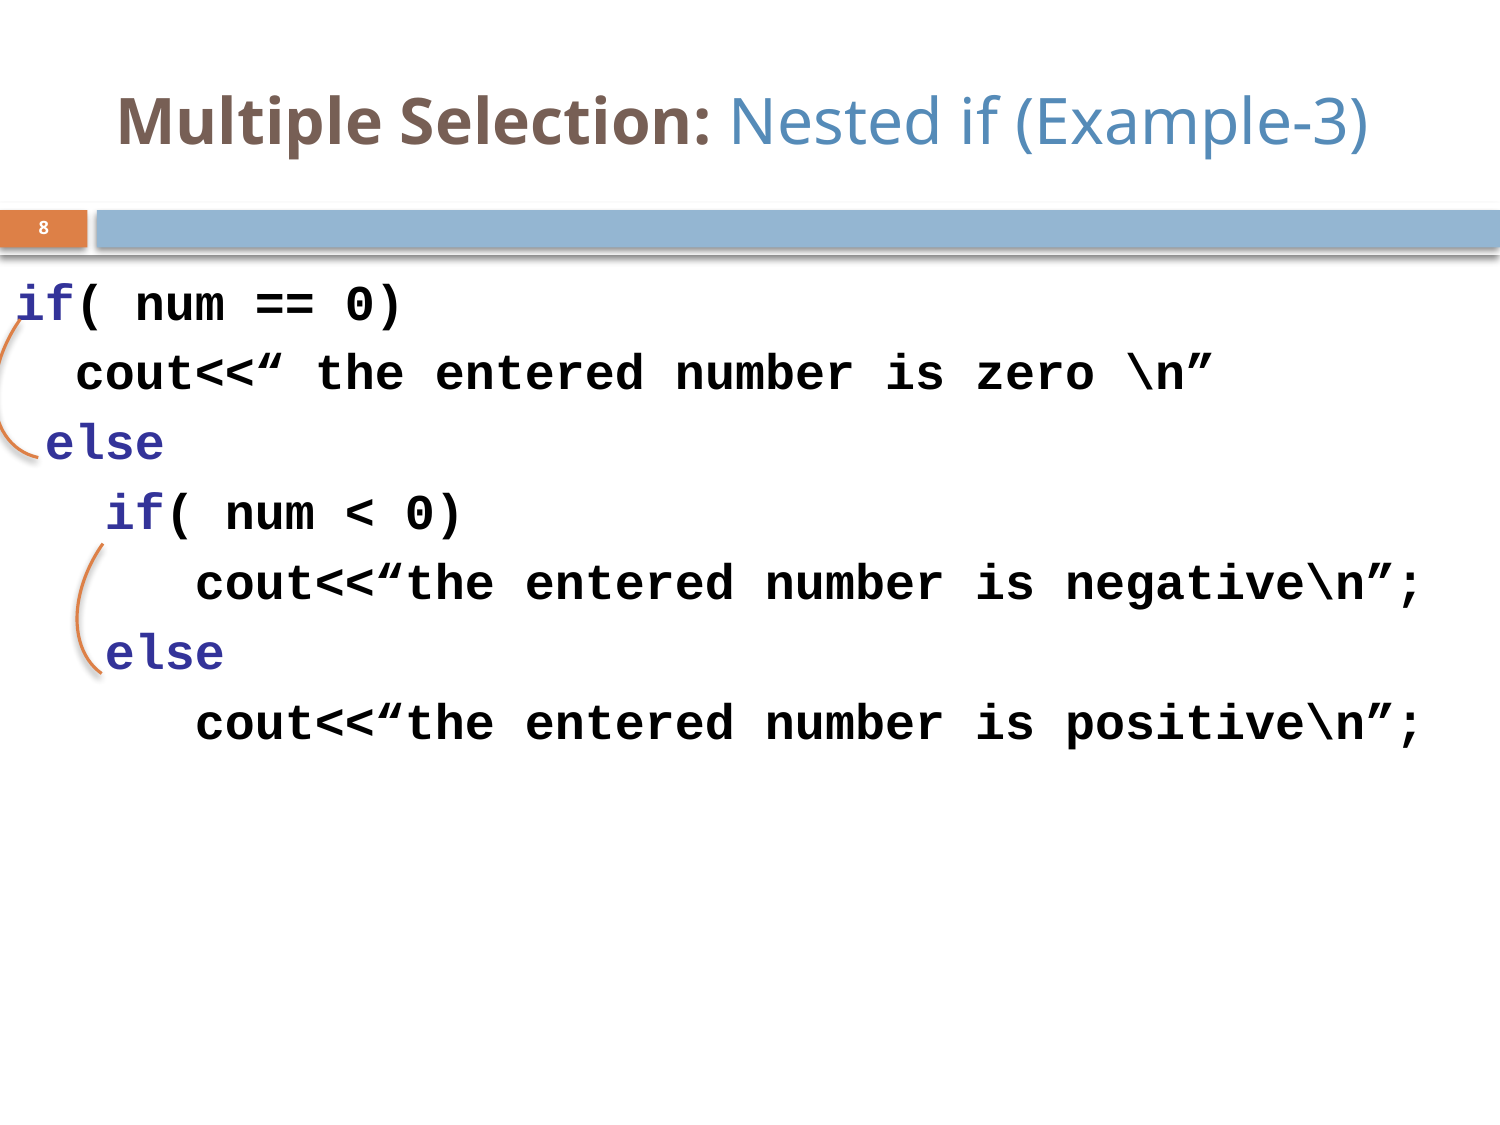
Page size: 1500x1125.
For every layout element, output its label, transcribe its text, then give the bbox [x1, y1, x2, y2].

slide_number 8 [0, 208, 88, 249]
text_box [75, 542, 164, 675]
list if( num == 0) cout<<“ the entered number is zero \n” else if( num < 0) cout<<“the entered number is negative\n”; else cout<<“the entered number is positive\n”; [0, 262, 1459, 1000]
title Multiple Selection: Nested if (Example-3) [100, 37, 1438, 200]
text_box [0, 318, 81, 460]
